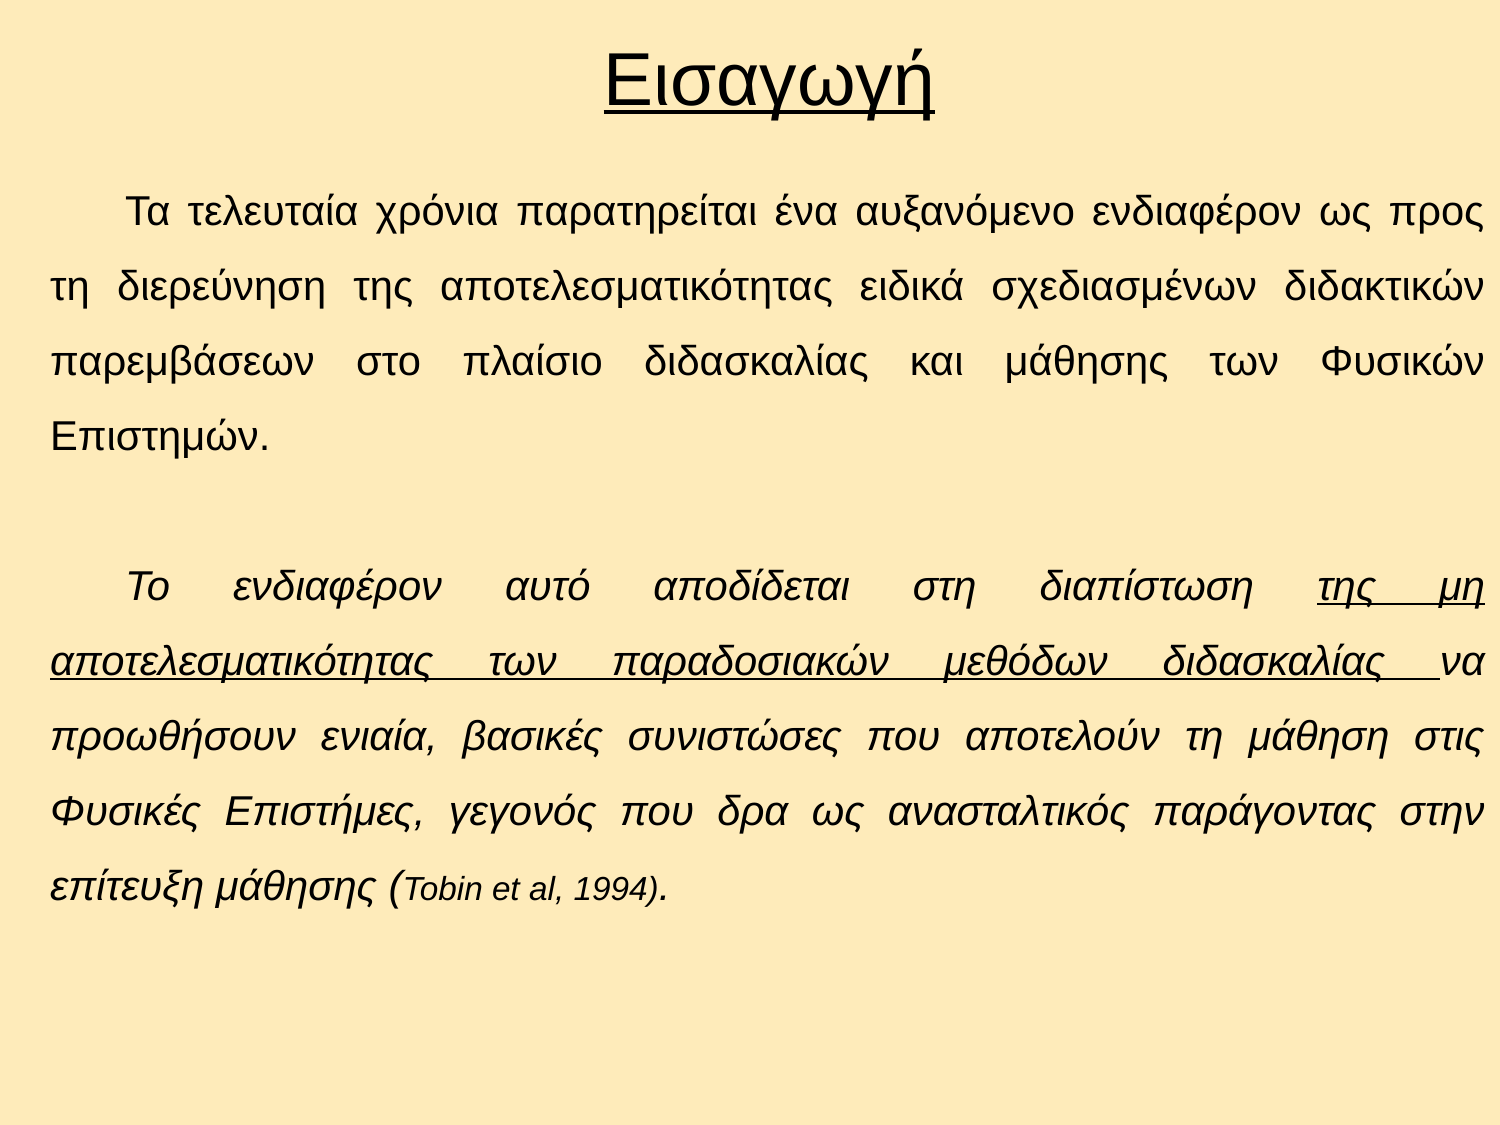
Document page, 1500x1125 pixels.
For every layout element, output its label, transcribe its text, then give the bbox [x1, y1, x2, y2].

text_box Τα τελευταία χρόνια παρατηρείται ένα αυξανόμενο ενδιαφέρον ως προς τη διερεύνηση της αποτελεσματικότητας ειδικά σχεδιασμένων διδακτικών παρεμβάσεων στο πλαίσιο διδασκαλίας και μάθησης των Φυσικών Επιστημών. Το ενδιαφέρον αυτό αποδίδεται στη διαπίστωση της μη αποτελεσματικότητας των παραδοσιακών μεθόδων διδασκαλίας να προωθήσουν ενιαία, βασικές συνιστώσες που αποτελούν τη μάθηση στις Φυσικές Επιστήμες, γεγονός που δρα ως ανασταλτικός παράγοντας στην επίτευξη μάθησης (Tobin et al, 1994). [35, 151, 1500, 917]
text_box Εισαγωγή [100, 23, 1438, 141]
